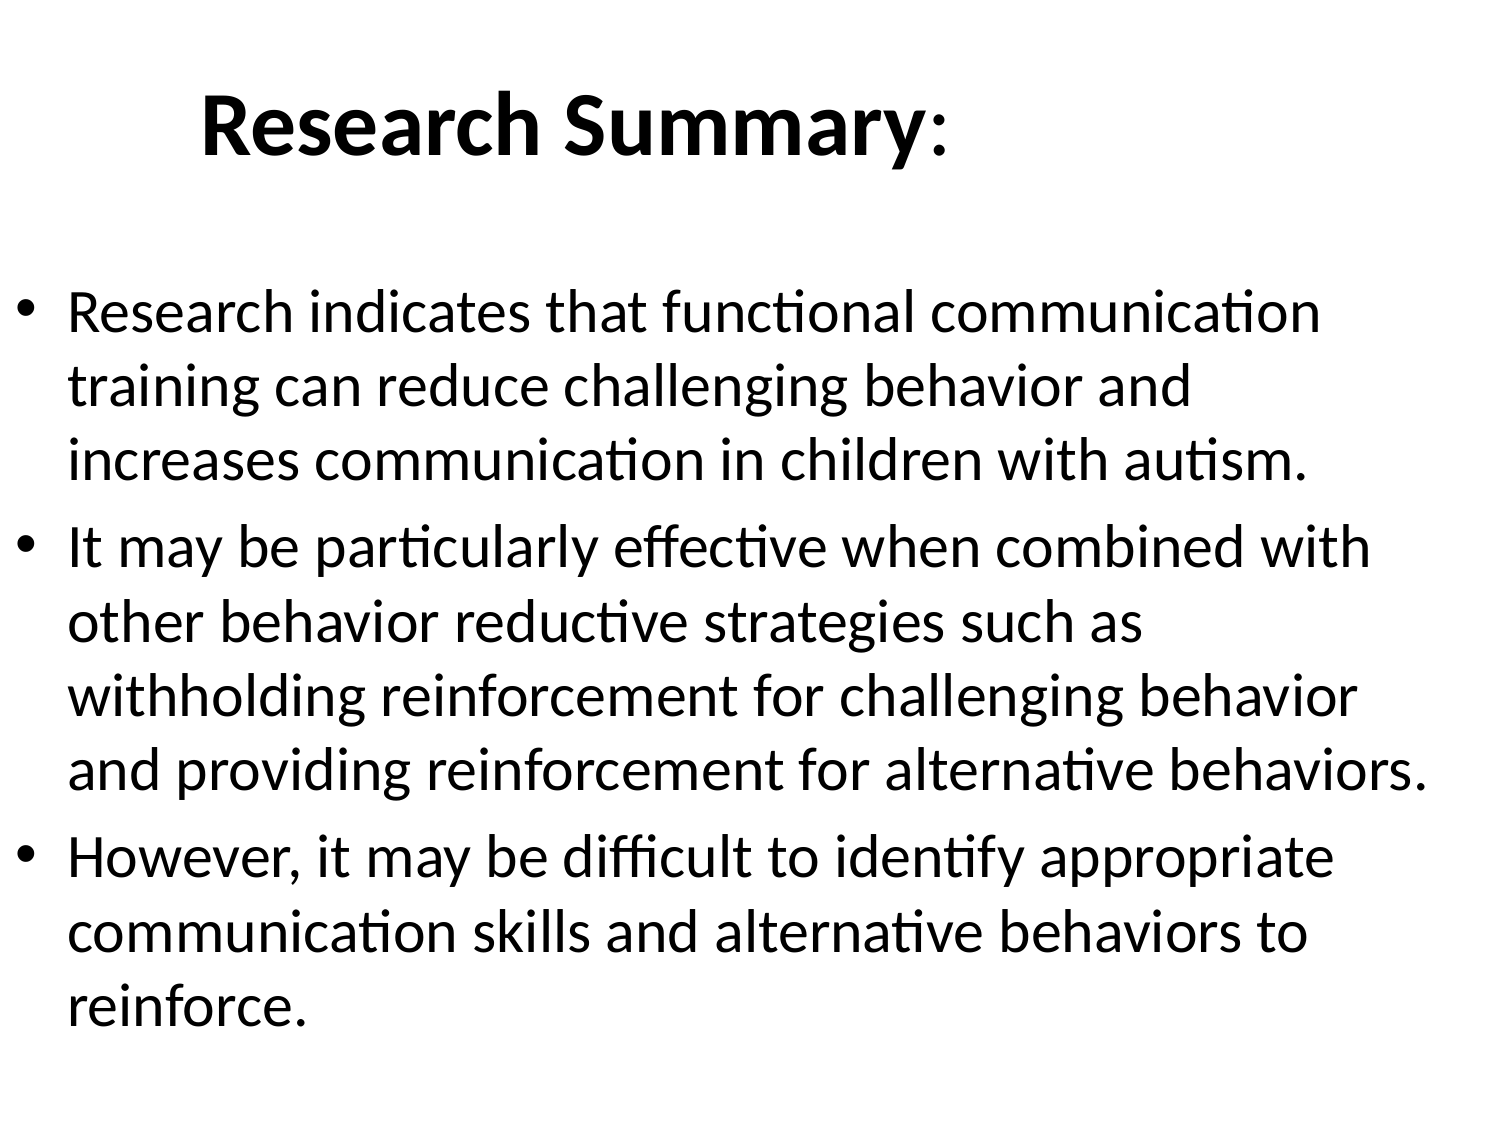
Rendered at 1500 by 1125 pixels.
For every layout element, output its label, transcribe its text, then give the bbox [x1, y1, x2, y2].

list Research indicates that functional communication training can reduce challenging behavior and increases communication in children with autism. It may be particularly effective when combined with other behavior reductive strategies such as withholding reinforcement for challenging behavior and providing reinforcement for alternative behaviors. However, it may be difficult to identify appropriate communication skills and alternative behaviors to reinforce. [0, 262, 1450, 1125]
title Research Summary: [0, 24, 1153, 213]
